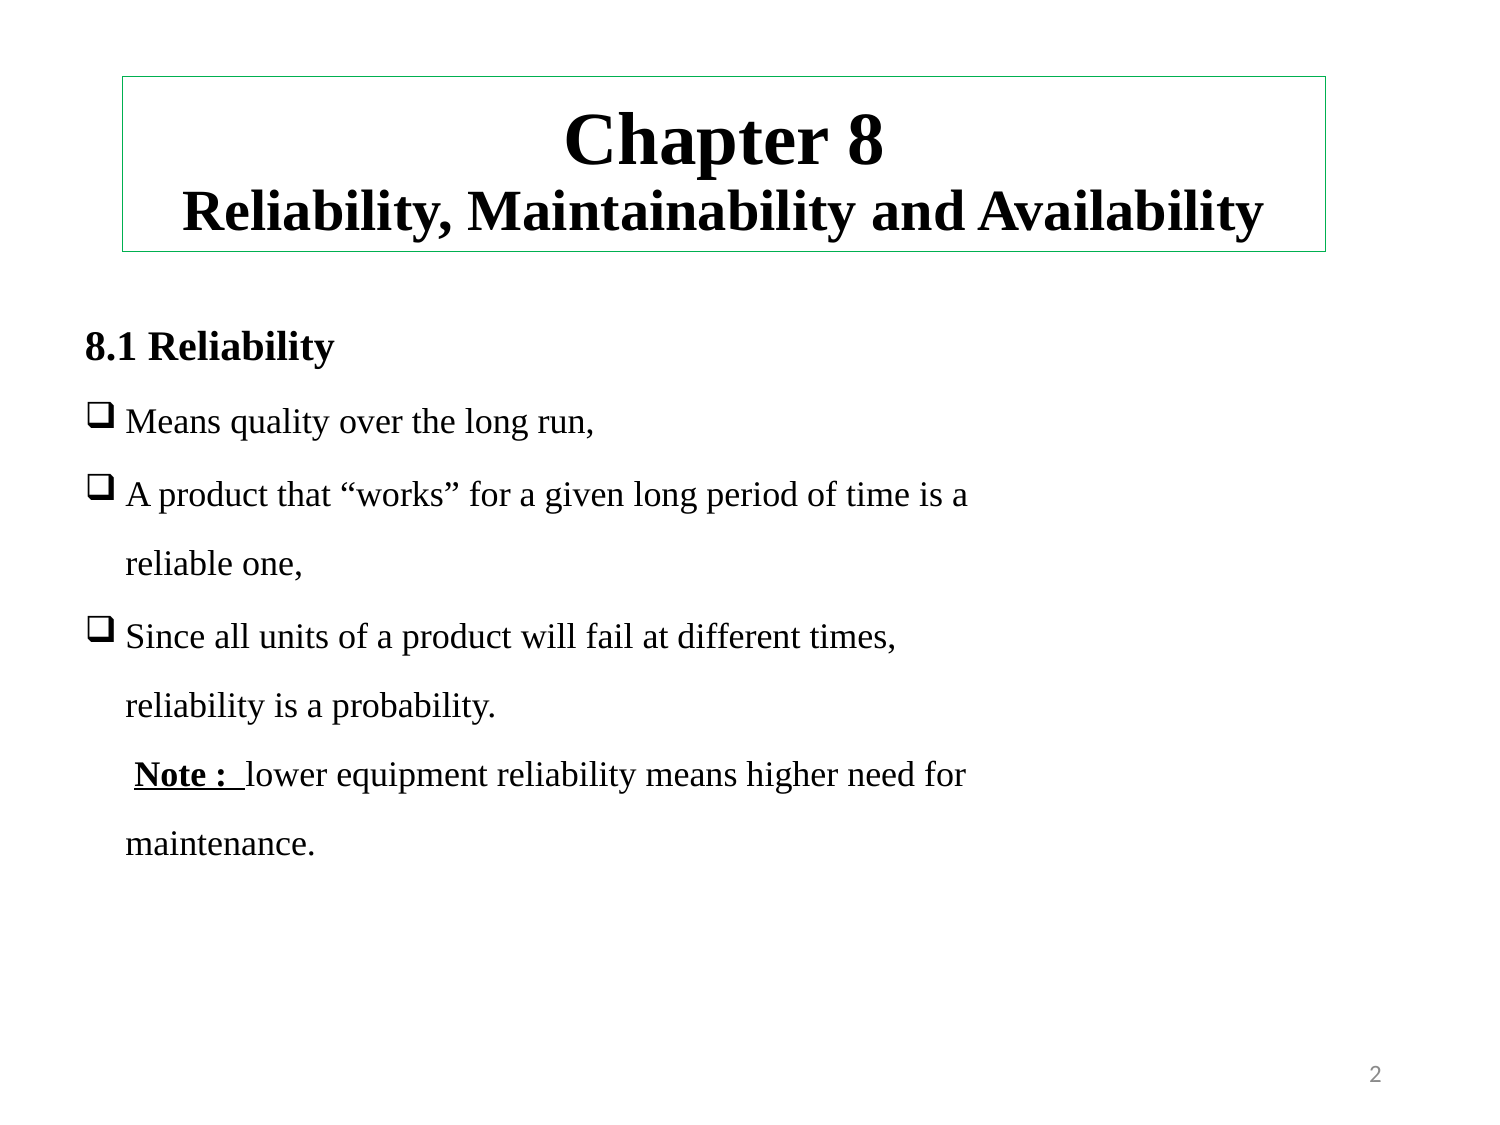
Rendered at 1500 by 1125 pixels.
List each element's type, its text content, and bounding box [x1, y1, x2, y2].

subtitle 8.1 Reliability Means quality over the long run, A product that “works” for a given long period of time is a reliable one, Since all units of a product will fail at different times, reliability is a probability. Note : lower equipment reliability means higher need for maintenance. [69, 280, 1459, 1062]
slide_number 2 [1059, 1042, 1397, 1103]
title Chapter 8 Reliability, Maintainability and Availability [122, 76, 1326, 252]
